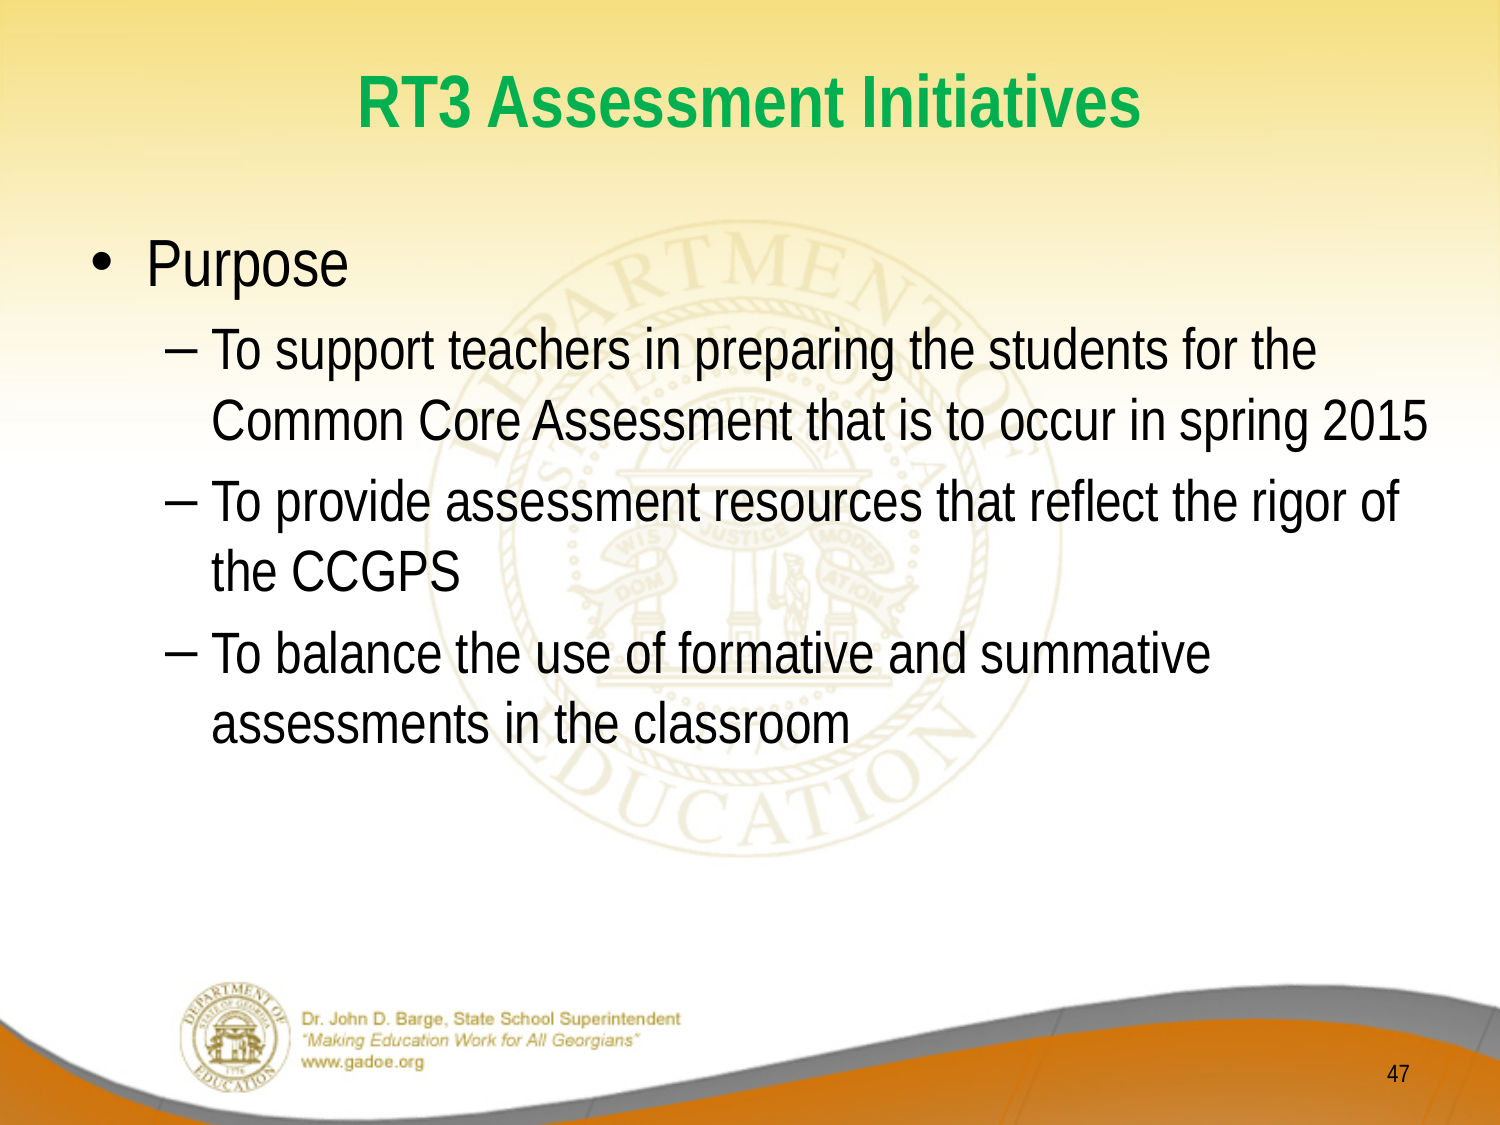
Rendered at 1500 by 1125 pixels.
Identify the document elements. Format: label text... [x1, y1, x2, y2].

slide_number 47 [1325, 1042, 1425, 1103]
picture [0, 0, 1500, 1125]
title RT3 Assessment Initiatives [74, 44, 1426, 151]
list Purpose To support teachers in preparing the students for the Common Core Assessment that is to occur in spring 2015 To provide assessment resources that reflect the rigor of the CCGPS To balance the use of formative and summative assessments in the classroom [74, 212, 1476, 1006]
